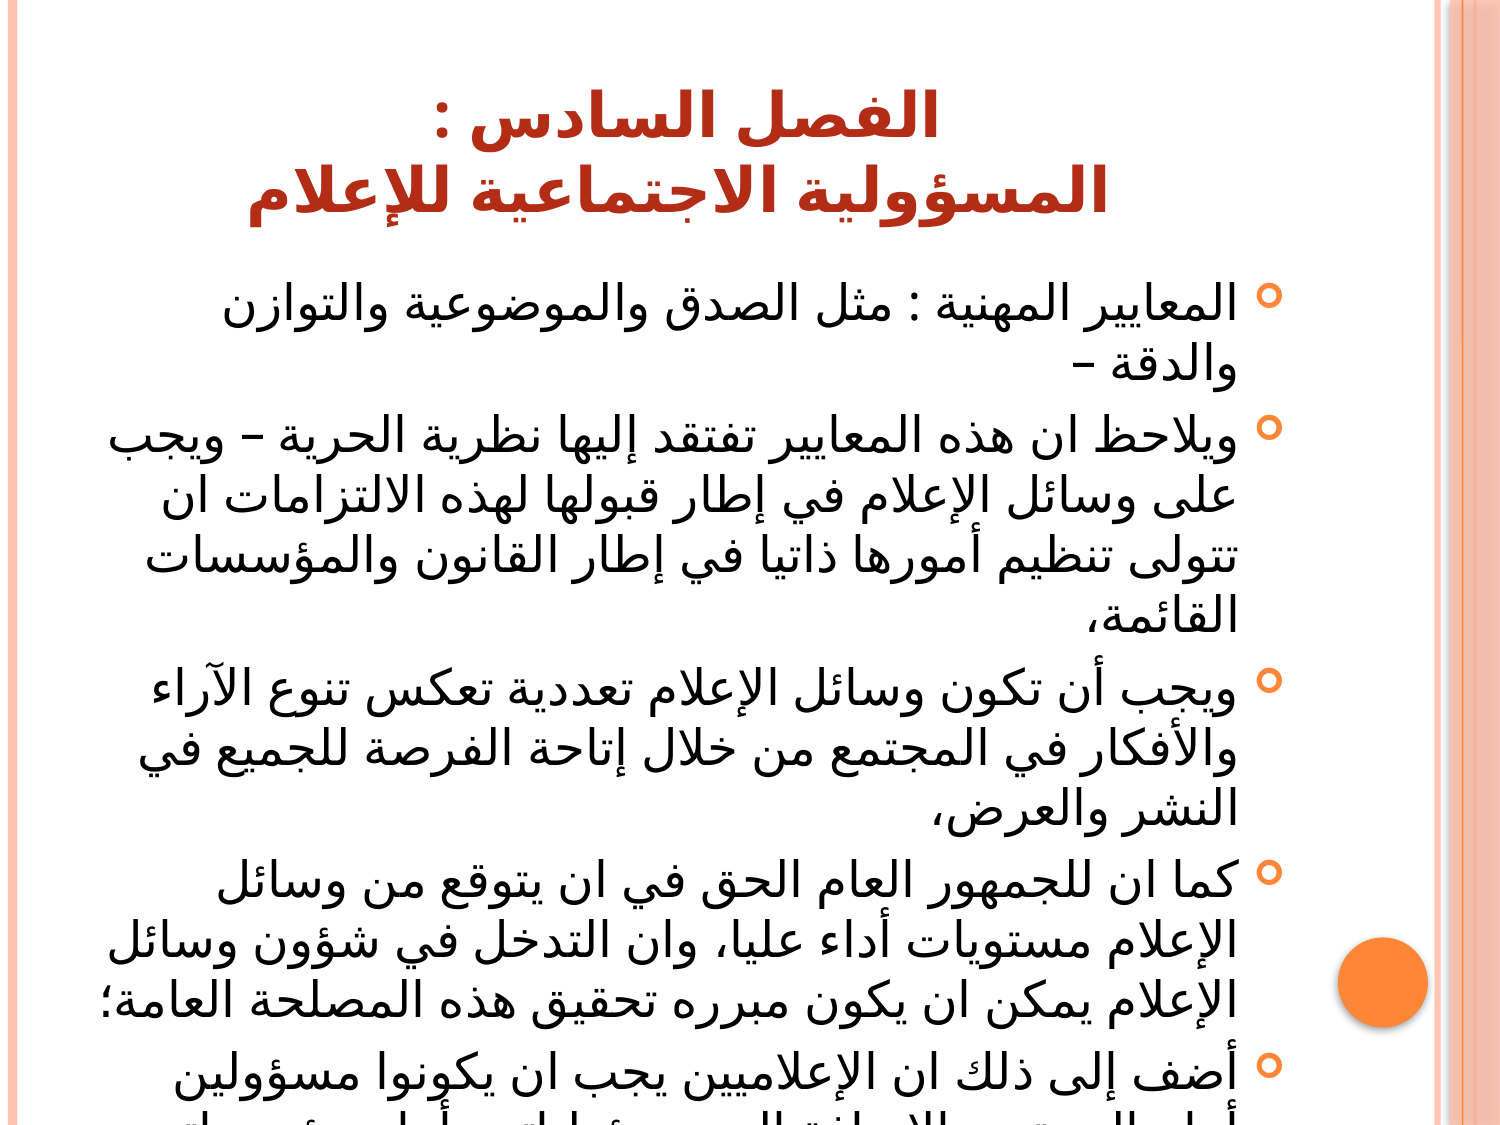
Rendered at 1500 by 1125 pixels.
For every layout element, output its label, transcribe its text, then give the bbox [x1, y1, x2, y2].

title الفصل السادس : المسؤولية الاجتماعية للإعلام [75, 45, 1300, 233]
list المعايير المهنية : مثل الصدق والموضوعية والتوازن والدقة – ويلاحظ ان هذه المعايير تفتقد إليها نظرية الحرية – ويجب على وسائل الإعلام في إطار قبولها لهذه الالتزامات ان تتولى تنظيم أمورها ذاتيا في إطار القانون والمؤسسات القائمة، ويجب أن تكون وسائل الإعلام تعددية تعكس تنوع الآراء والأفكار في المجتمع من خلال إتاحة الفرصة للجميع في النشر والعرض، كما ان للجمهور العام الحق في ان يتوقع من وسائل الإعلام مستويات أداء عليا، وان التدخل في شؤون وسائل الإعلام يمكن ان يكون مبرره تحقيق هذه المصلحة العامة؛ أضف إلى ذلك ان الإعلاميين يجب ان يكونوا مسؤولين أمام المجتمع بالإضافة إلى مسؤولياتهم أمام مؤسساتهم الإعلامية. [75, 262, 1300, 1062]
